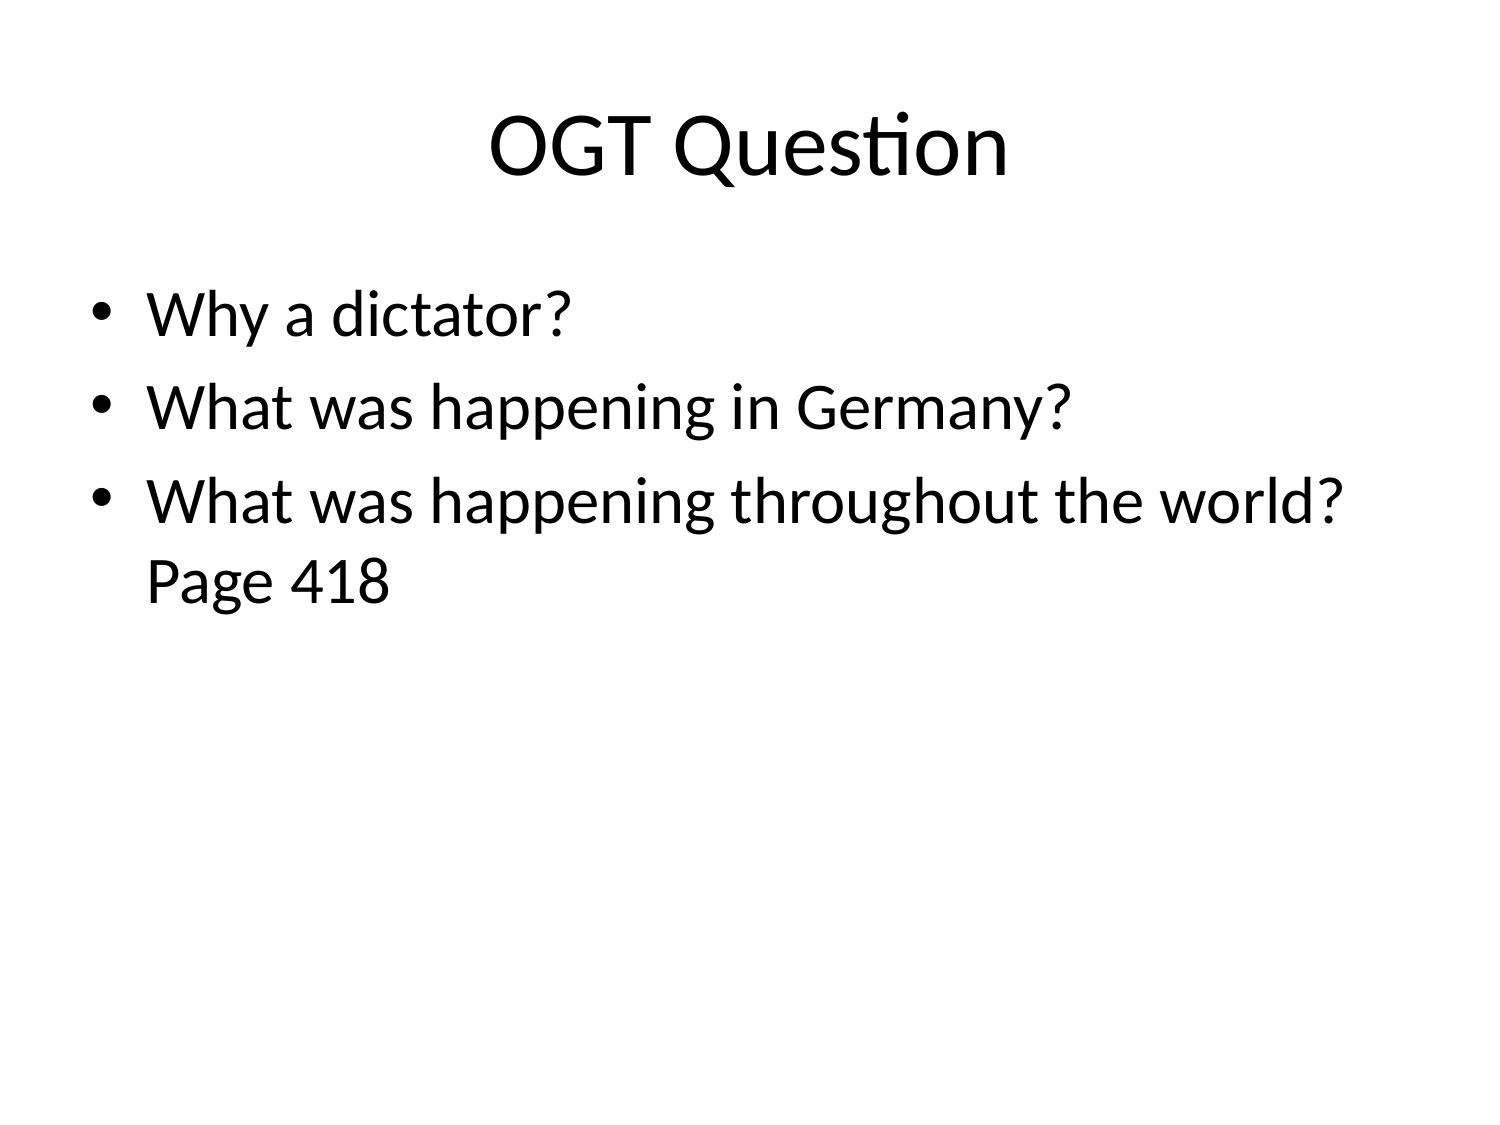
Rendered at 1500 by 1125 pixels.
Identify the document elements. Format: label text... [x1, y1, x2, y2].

list Why a dictator? What was happening in Germany? What was happening throughout the world? Page 418 [75, 262, 1425, 1005]
title OGT Question [75, 45, 1425, 233]
